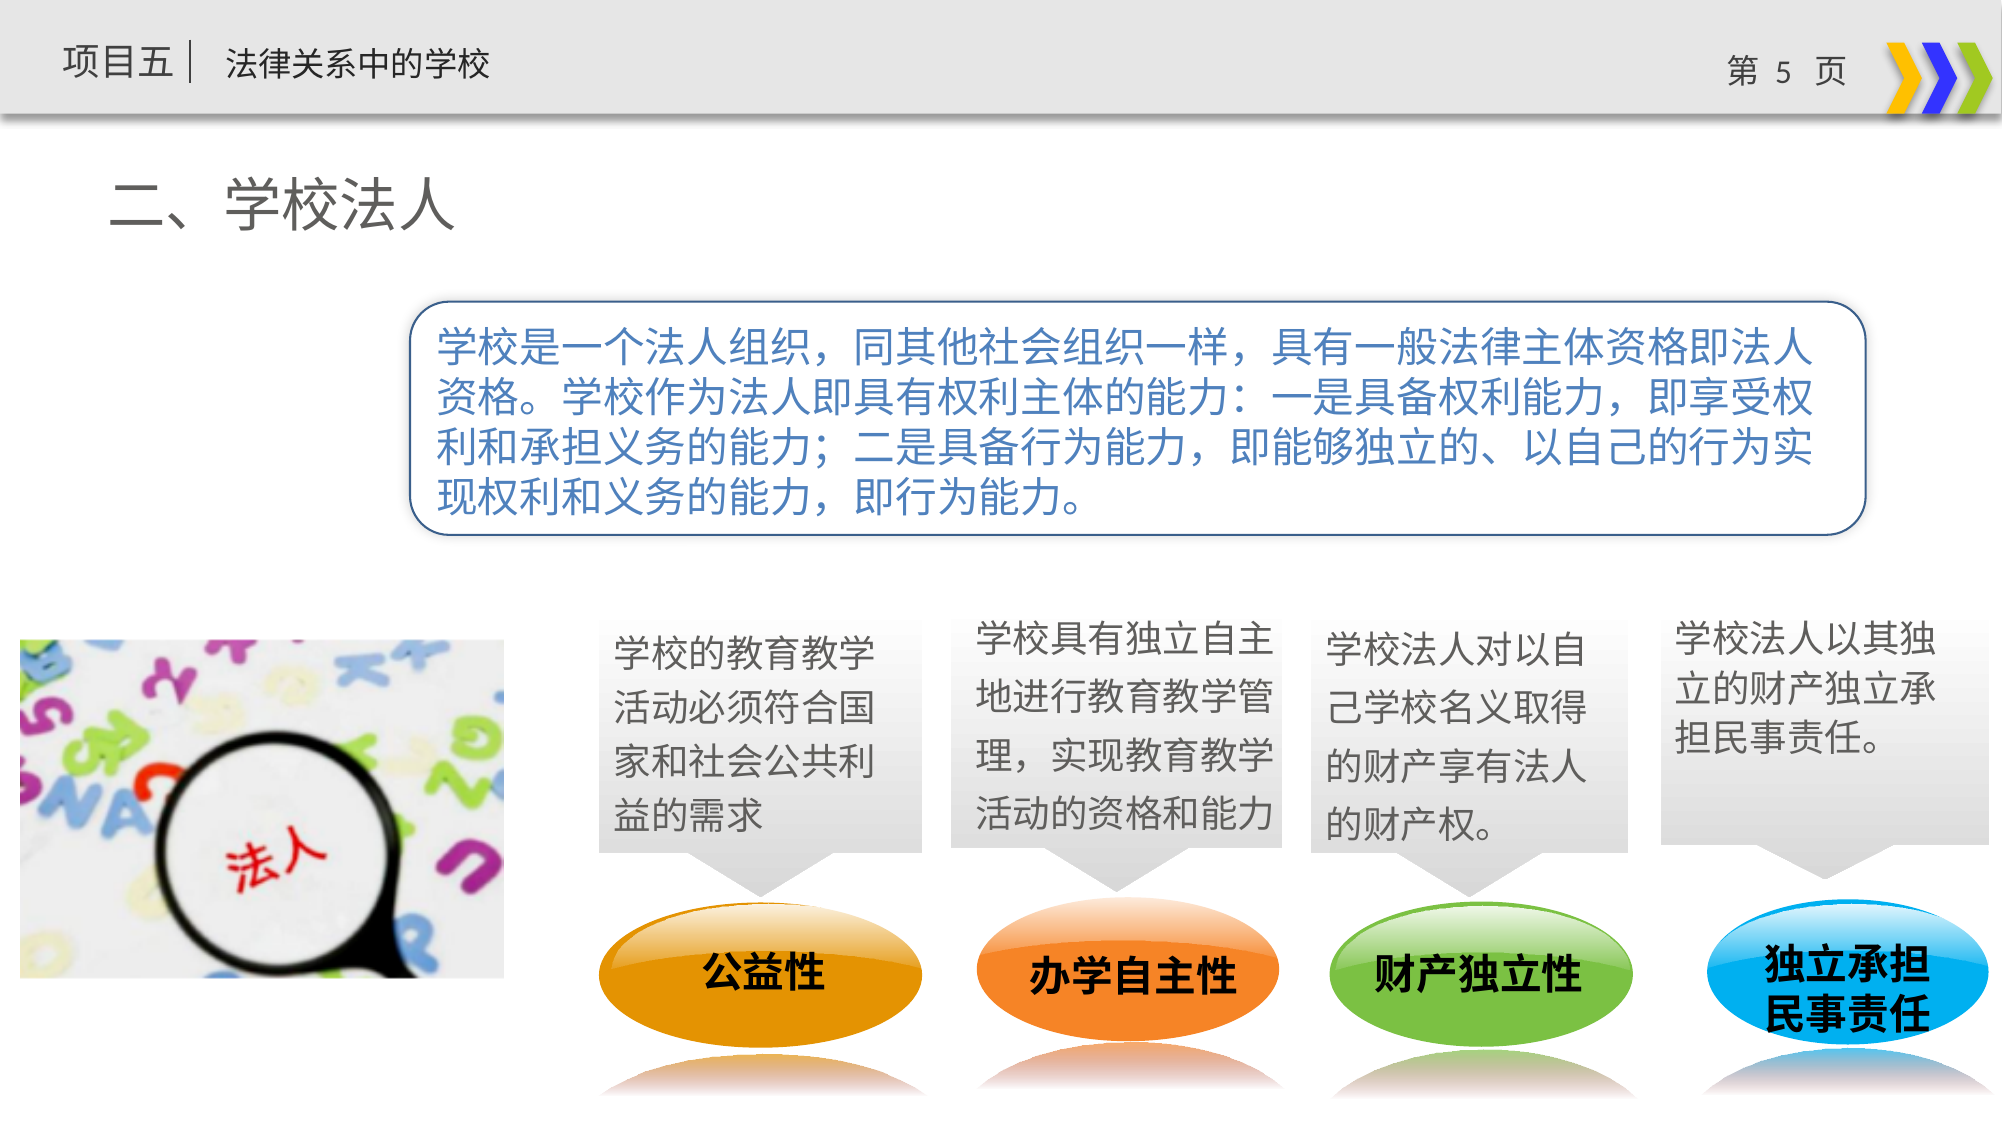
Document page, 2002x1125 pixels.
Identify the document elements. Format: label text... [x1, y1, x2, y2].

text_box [950, 593, 1295, 1089]
text_box 二、学校法人 [92, 160, 674, 246]
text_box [597, 605, 928, 1096]
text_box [1310, 605, 1638, 1099]
text_box 学校是一个法人组织，同其他社会组织一样，具有一般法律主体资格即法人资格。学校作为法人即具有权利主体的能力：一是具备权利能力，即享受权利和承担义务的能力；二是具备行为能力，即能够独立的、以自己的行为实现权利和义务的能力，即行为能力。 [407, 299, 1868, 537]
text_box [1660, 603, 1996, 1095]
picture [19, 621, 504, 981]
